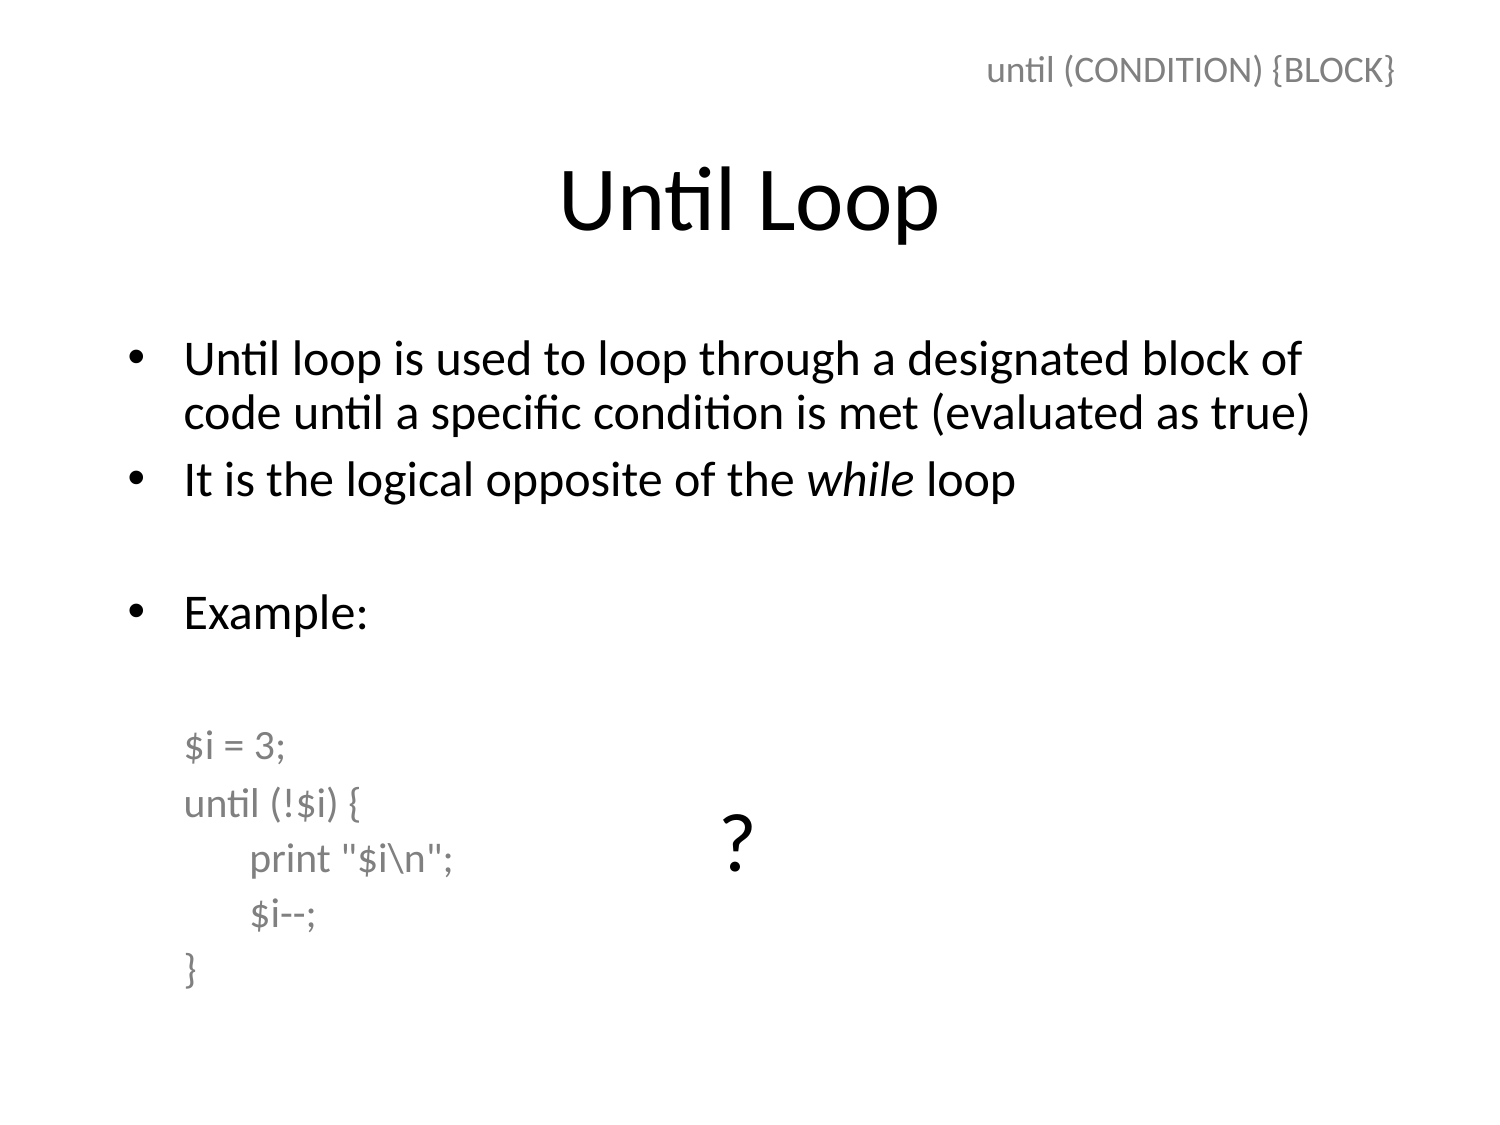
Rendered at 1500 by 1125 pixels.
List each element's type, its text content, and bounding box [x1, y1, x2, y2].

title Until Loop [112, 99, 1388, 288]
text_box ? [703, 780, 773, 896]
list Until loop is used to loop through a designated block of code until a specific condition is met (evaluated as true) It is the logical opposite of the while loop Example: $i = 3; until (!$i) { print "$i\n"; $i--; } [112, 324, 1388, 1054]
text_box until (CONDITION) {BLOCK} [896, 37, 1411, 98]
